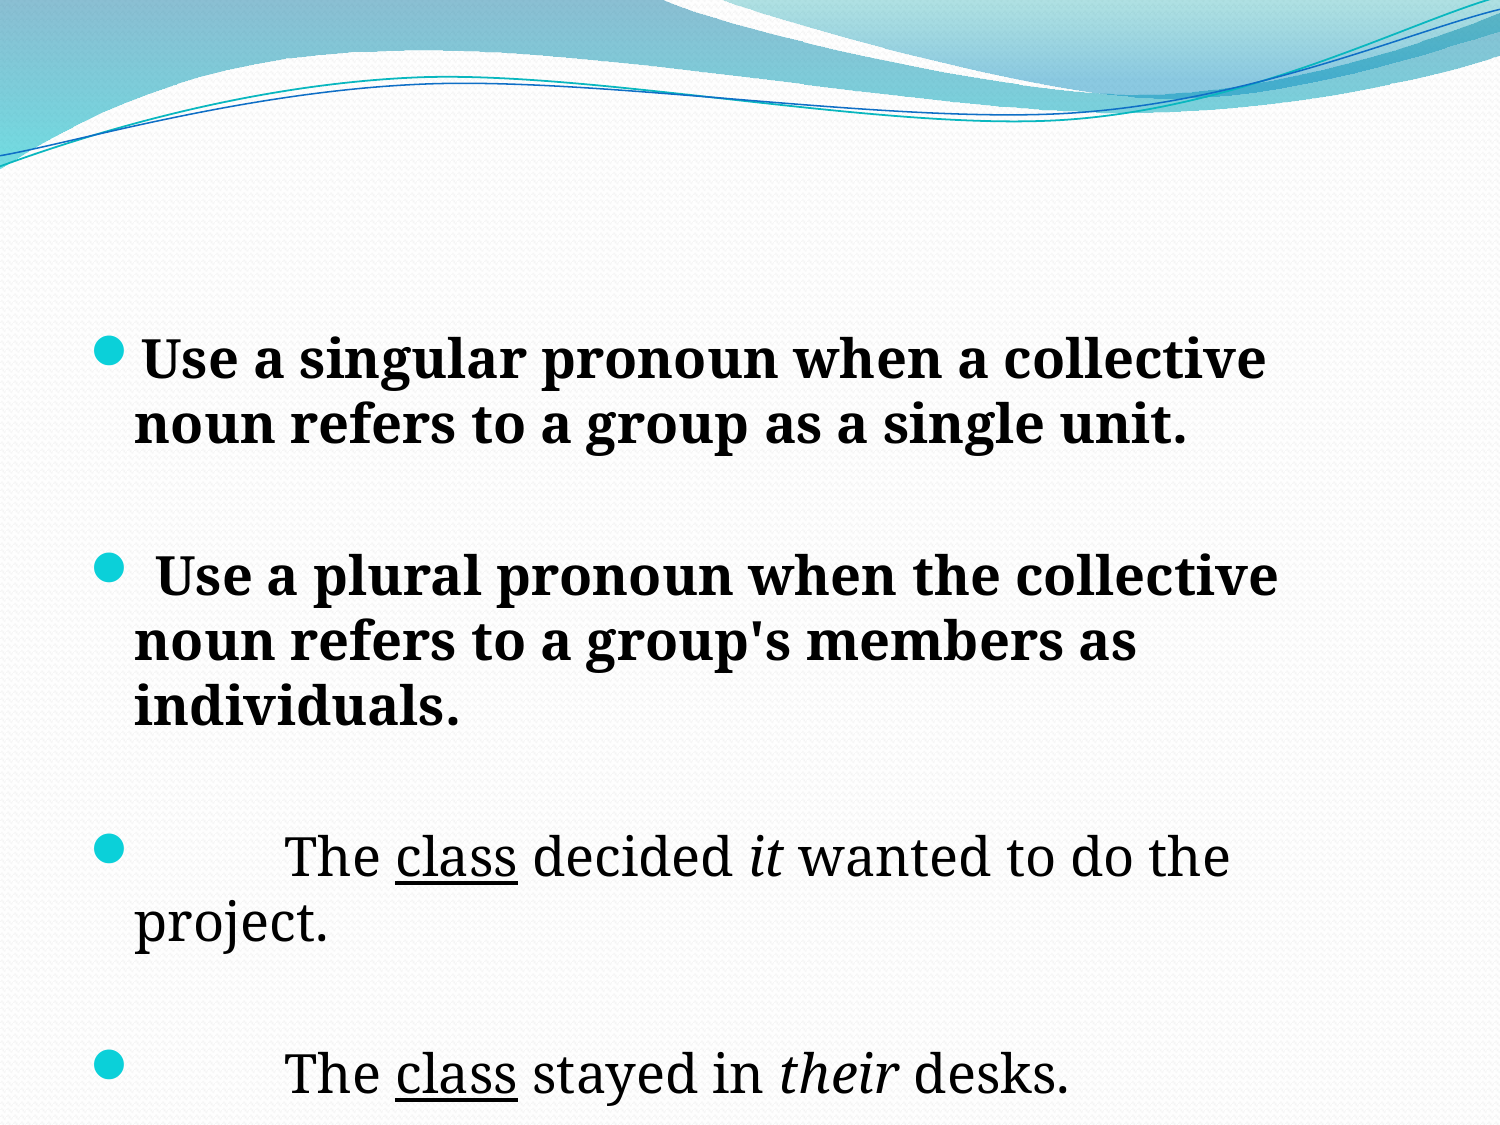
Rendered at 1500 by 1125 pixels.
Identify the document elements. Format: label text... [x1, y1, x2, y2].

list Use a singular pronoun when a collective noun refers to a group as a single unit. Use a plural pronoun when the collective noun refers to a group's members as individuals. The class decided it wanted to do the project. The class stayed in their desks. [75, 317, 1425, 1038]
